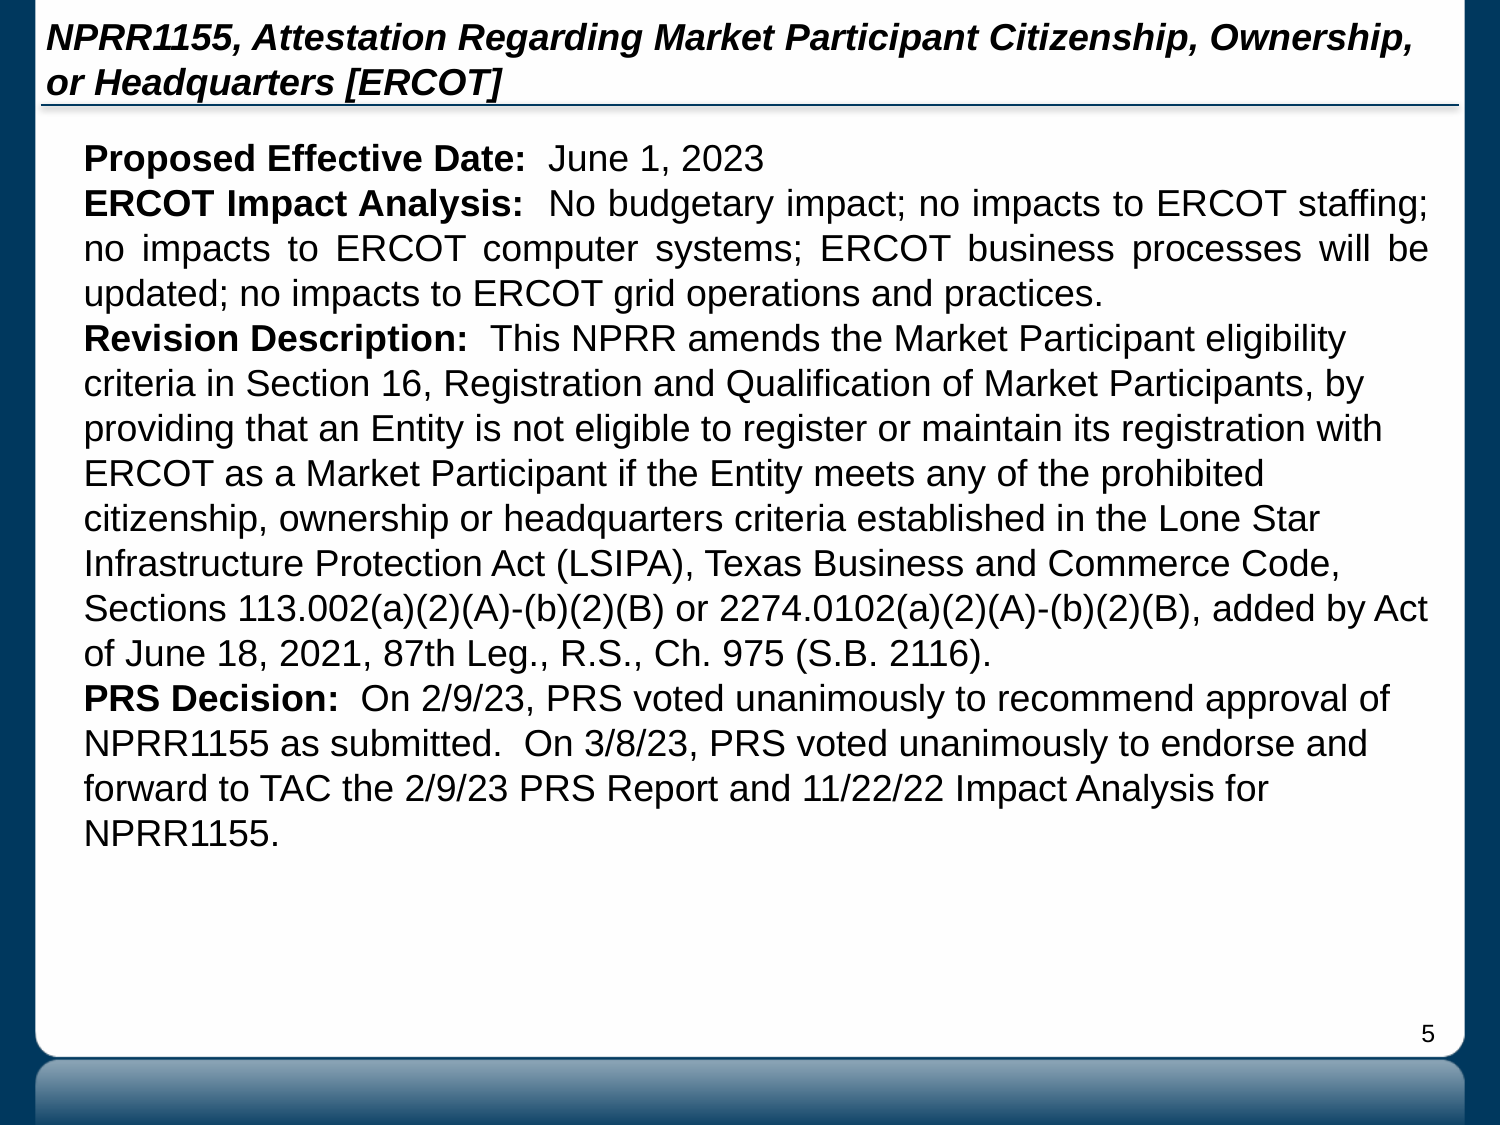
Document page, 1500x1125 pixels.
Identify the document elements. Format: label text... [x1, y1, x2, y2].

title NPRR1155, Attestation Regarding Market Participant Citizenship, Ownership, or Headquarters [ERCOT] [31, 20, 1464, 97]
text_box Proposed Effective Date: June 1, 2023 ERCOT Impact Analysis: No budgetary impact; no impacts to ERCOT staffing; no impacts to ERCOT computer systems; ERCOT business processes will be updated; no impacts to ERCOT grid operations and practices. Revision Description: This NPRR amends the Market Participant eligibility criteria in Section 16, Registration and Qualification of Market Participants, by providing that an Entity is not eligible to register or maintain its registration with ERCOT as a Market Participant if the Entity meets any of the prohibited citizenship, ownership or headquarters criteria established in the Lone Star Infrastructure Protection Act (LSIPA), Texas Business and Commerce Code, Sections 113.002(a)(2)(A)-(b)(2)(B) or 2274.0102(a)(2)(A)-(b)(2)(B), added by Act of June 18, 2021, 87th Leg., R.S., Ch. 975 (S.B. 2116). PRS Decision: On 2/9/23, PRS voted unanimously to recommend approval of NPRR1155 as submitted. On 3/8/23, PRS voted unanimously to endorse and forward to TAC the 2/9/23 PRS Report and 11/22/22 Impact Analysis for NPRR1155. [31, 126, 1444, 862]
picture [35, 0, 1465, 1125]
